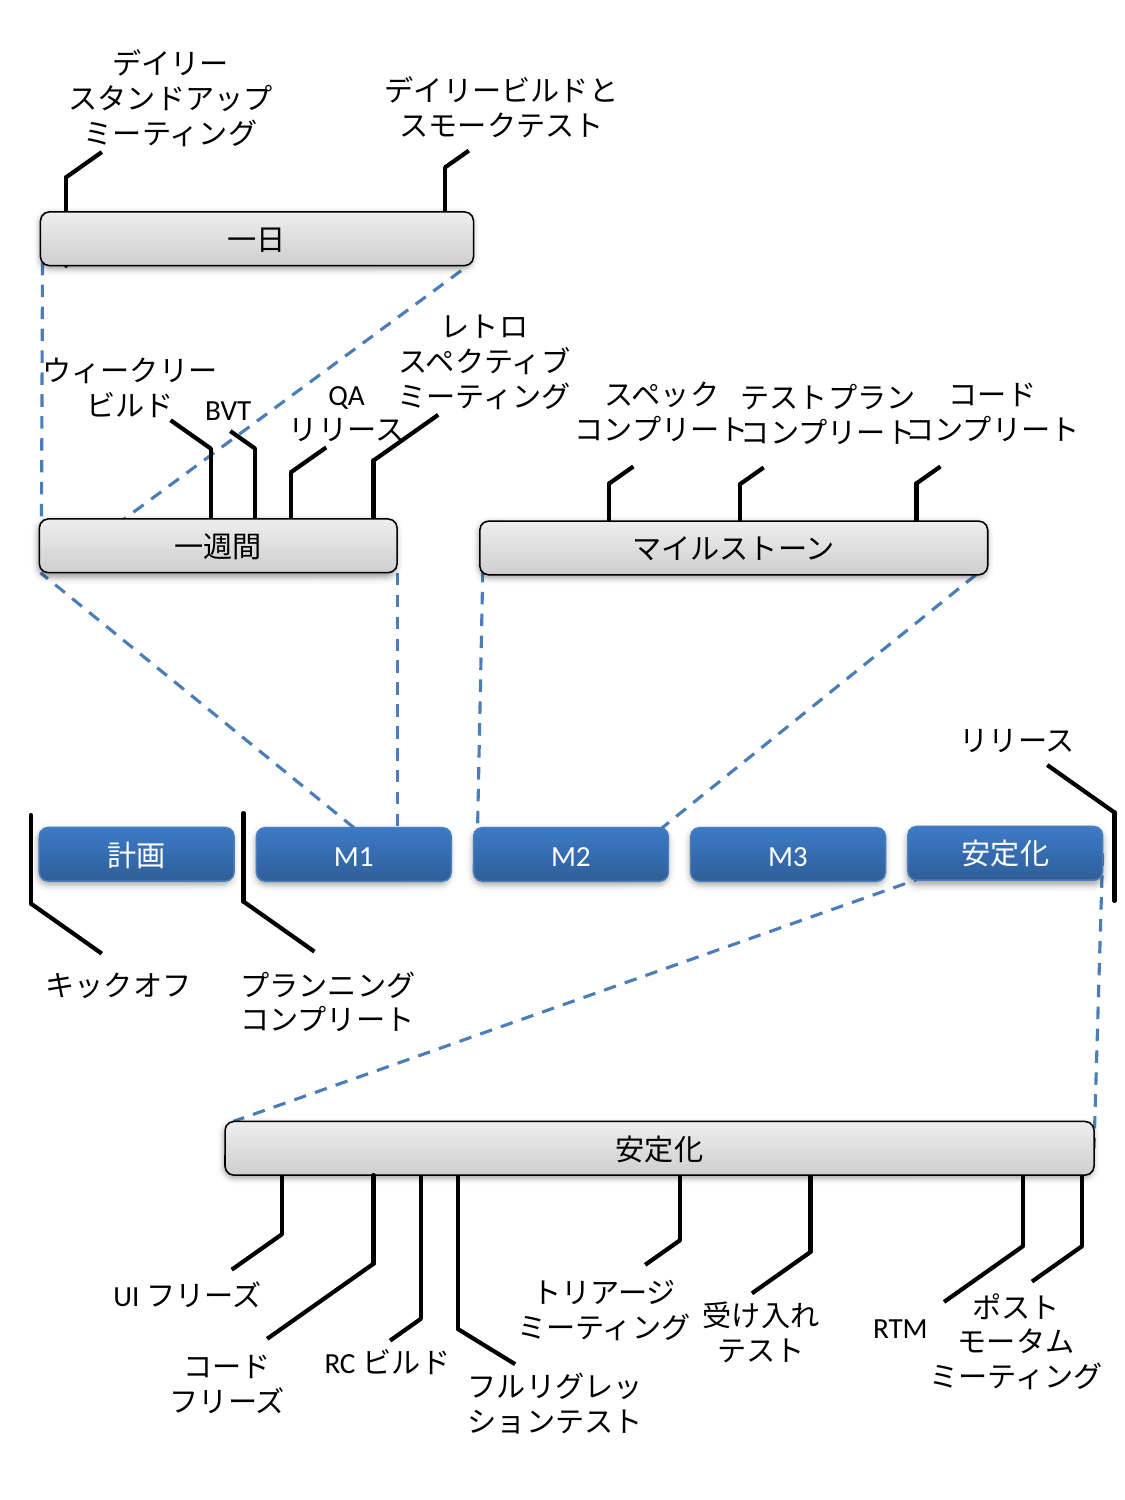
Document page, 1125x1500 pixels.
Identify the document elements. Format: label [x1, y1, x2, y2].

text_box [30, 37, 1115, 1448]
